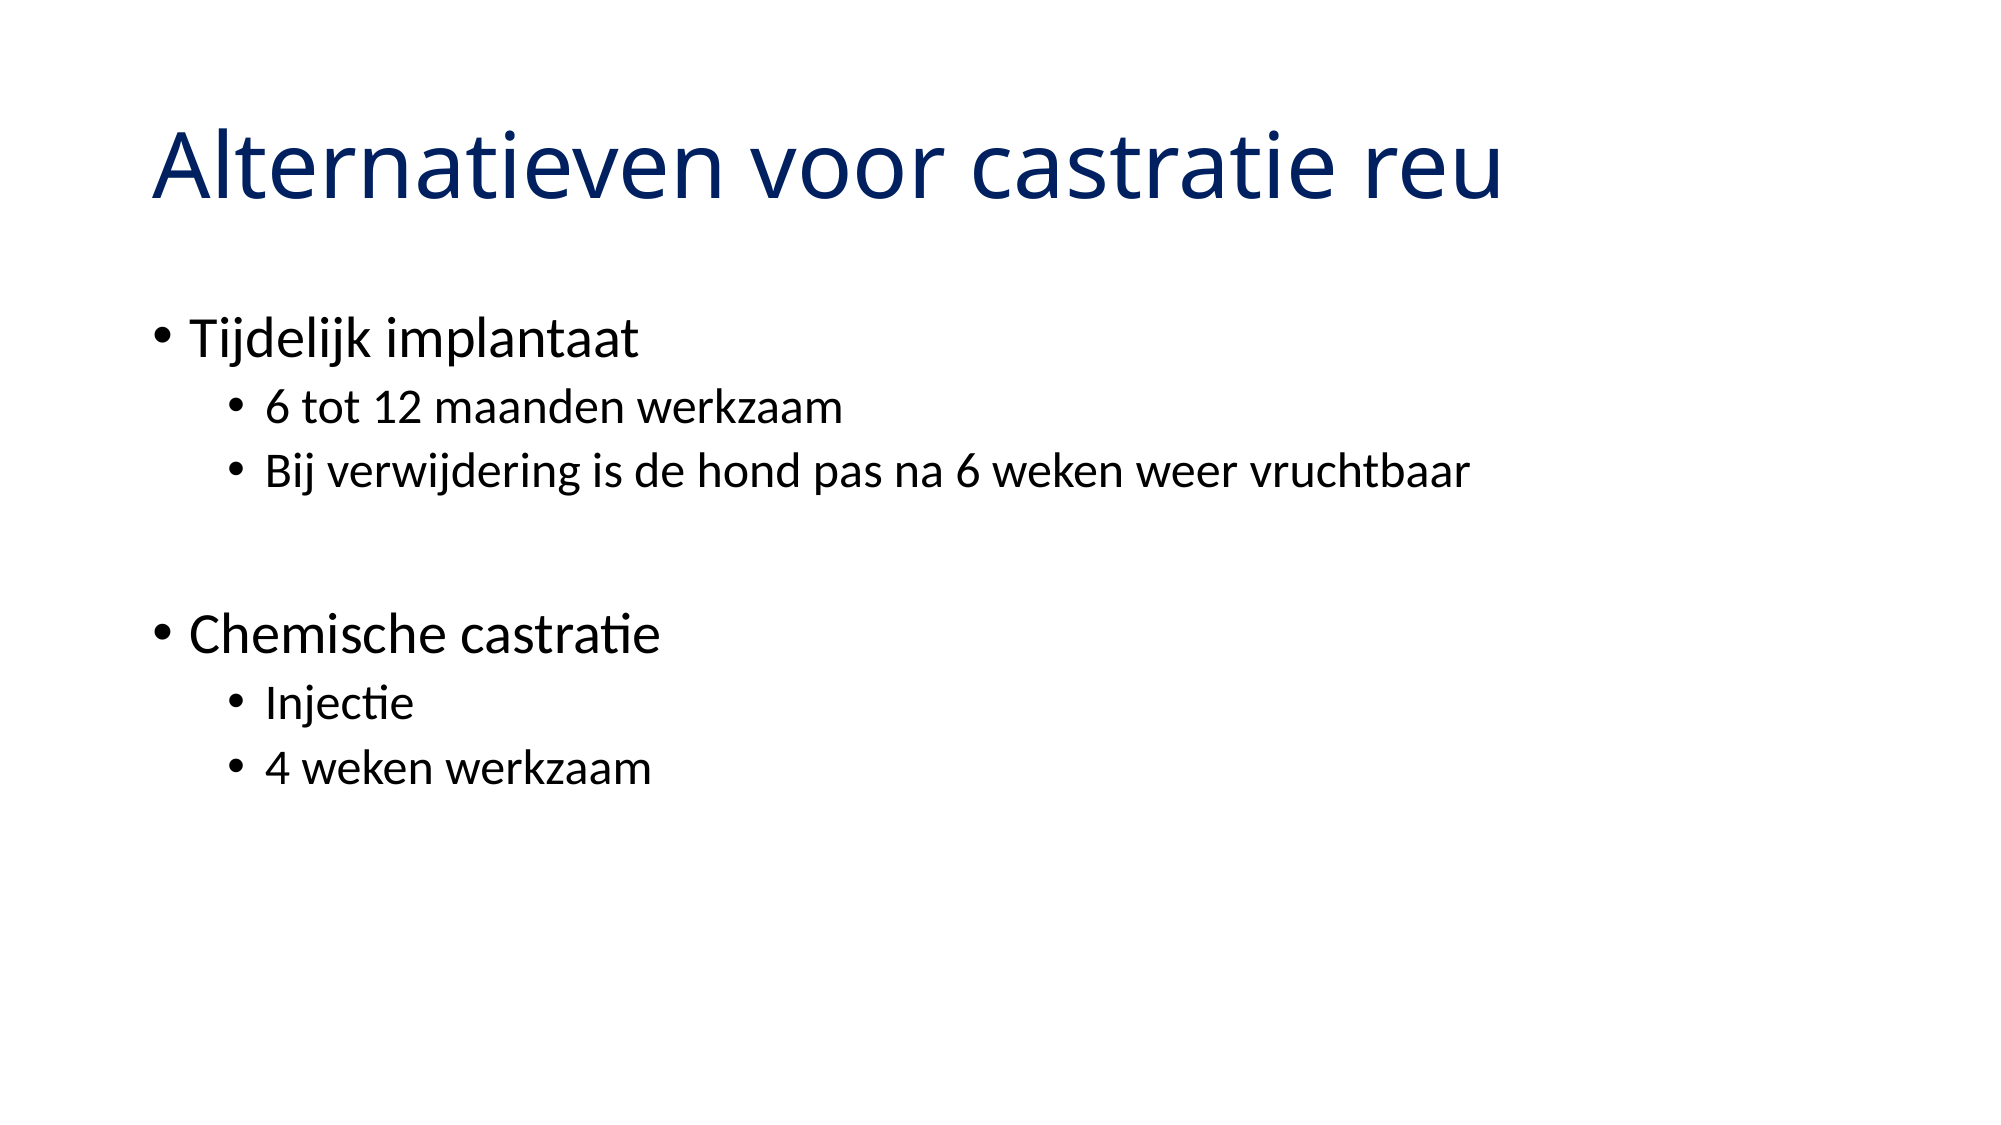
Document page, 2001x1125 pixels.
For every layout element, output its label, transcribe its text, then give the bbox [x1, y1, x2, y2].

list Tijdelijk implantaat 6 tot 12 maanden werkzaam Bij verwijdering is de hond pas na 6 weken weer vruchtbaar Chemische castratie Injectie 4 weken werkzaam [137, 299, 1863, 1014]
title Alternatieven voor castratie reu [137, 59, 1863, 278]
